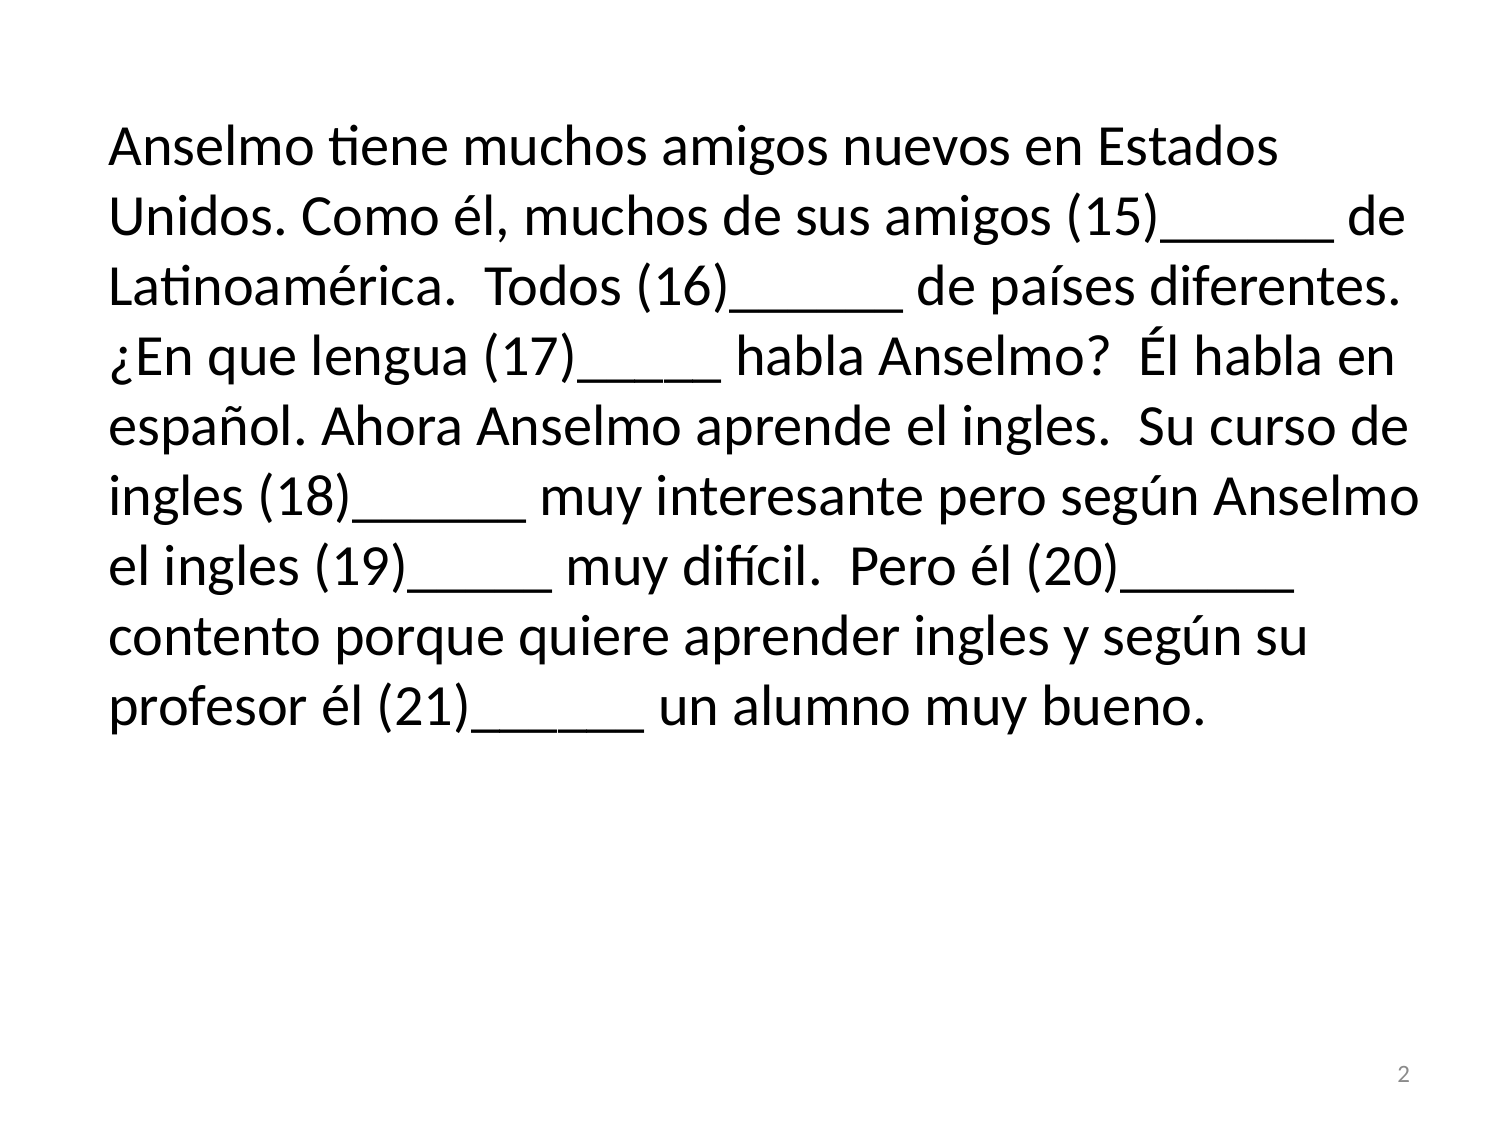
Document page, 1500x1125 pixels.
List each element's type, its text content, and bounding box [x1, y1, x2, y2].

text_box Anselmo tiene muchos amigos nuevos en Estados Unidos. Como él, muchos de sus amigos (15)______ de Latinoamérica. Todos (16)______ de países diferentes. ¿En que lengua (17)_____ habla Anselmo? Él habla en español. Ahora Anselmo aprende el ingles. Su curso de ingles (18)______ muy interesante pero según Anselmo el ingles (19)_____ muy difícil. Pero él (20)______ contento porque quiere aprender ingles y según su profesor él (21)______ un alumno muy bueno. [37, 99, 1438, 1075]
slide_number 2 [1074, 1075, 1425, 1103]
